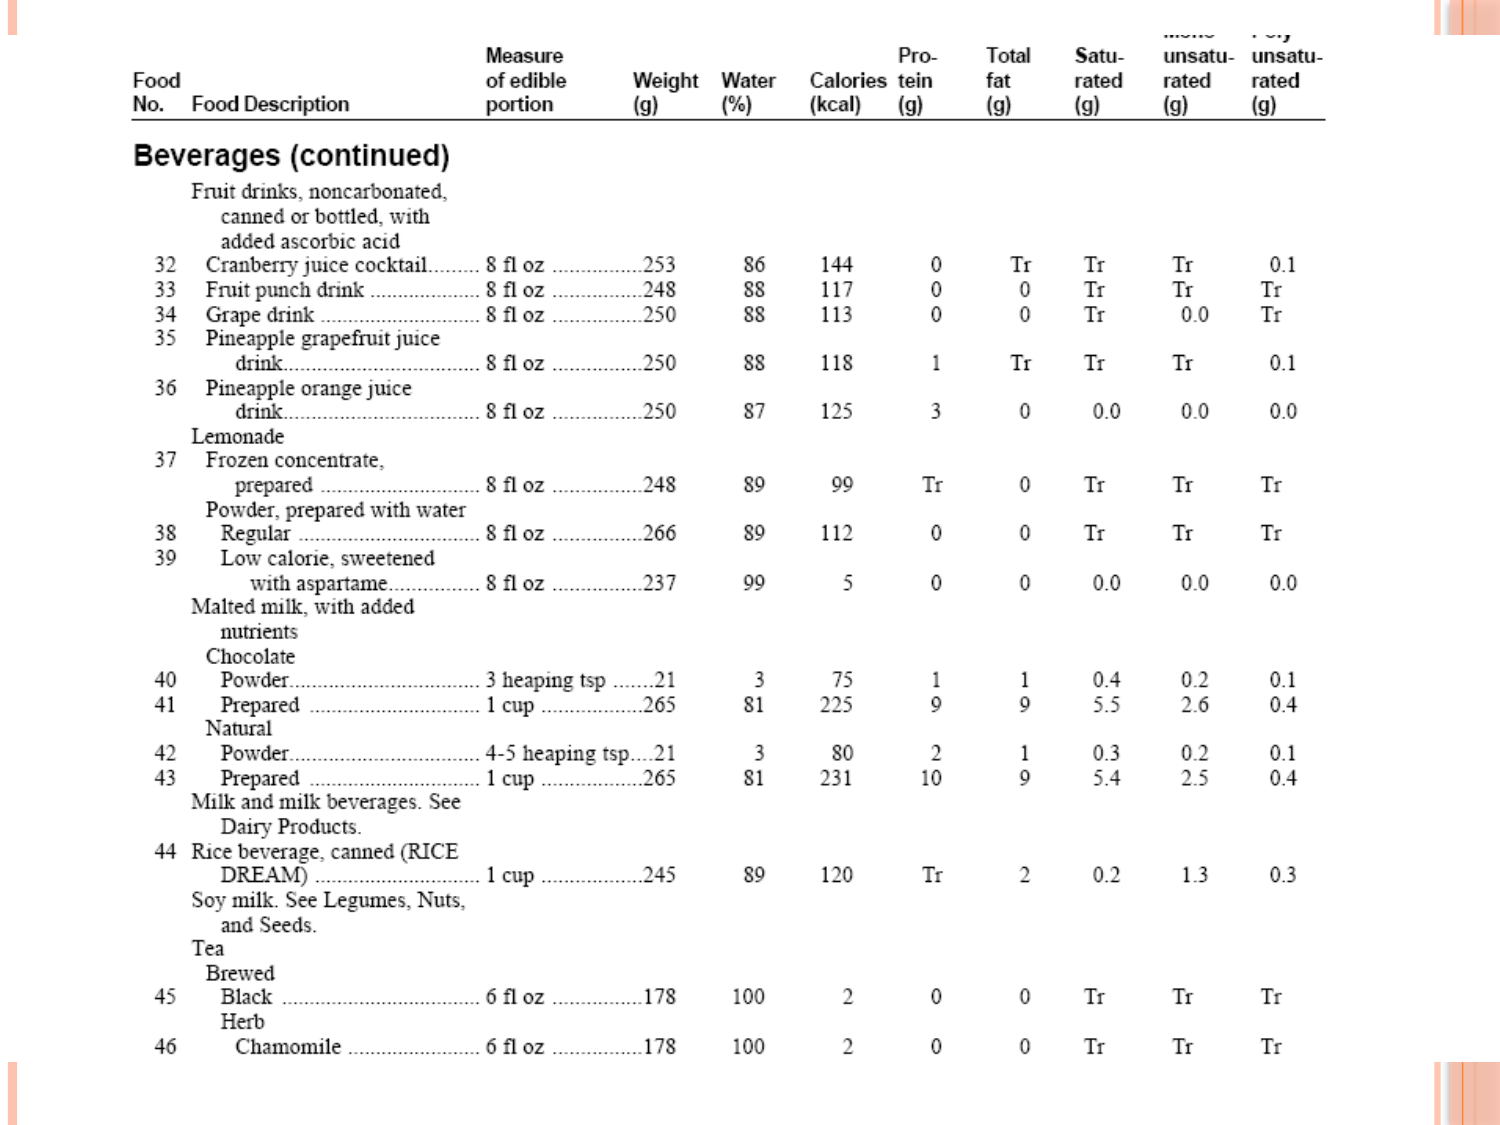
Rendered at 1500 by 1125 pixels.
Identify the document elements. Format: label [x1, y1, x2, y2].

list [0, 34, 1500, 1063]
